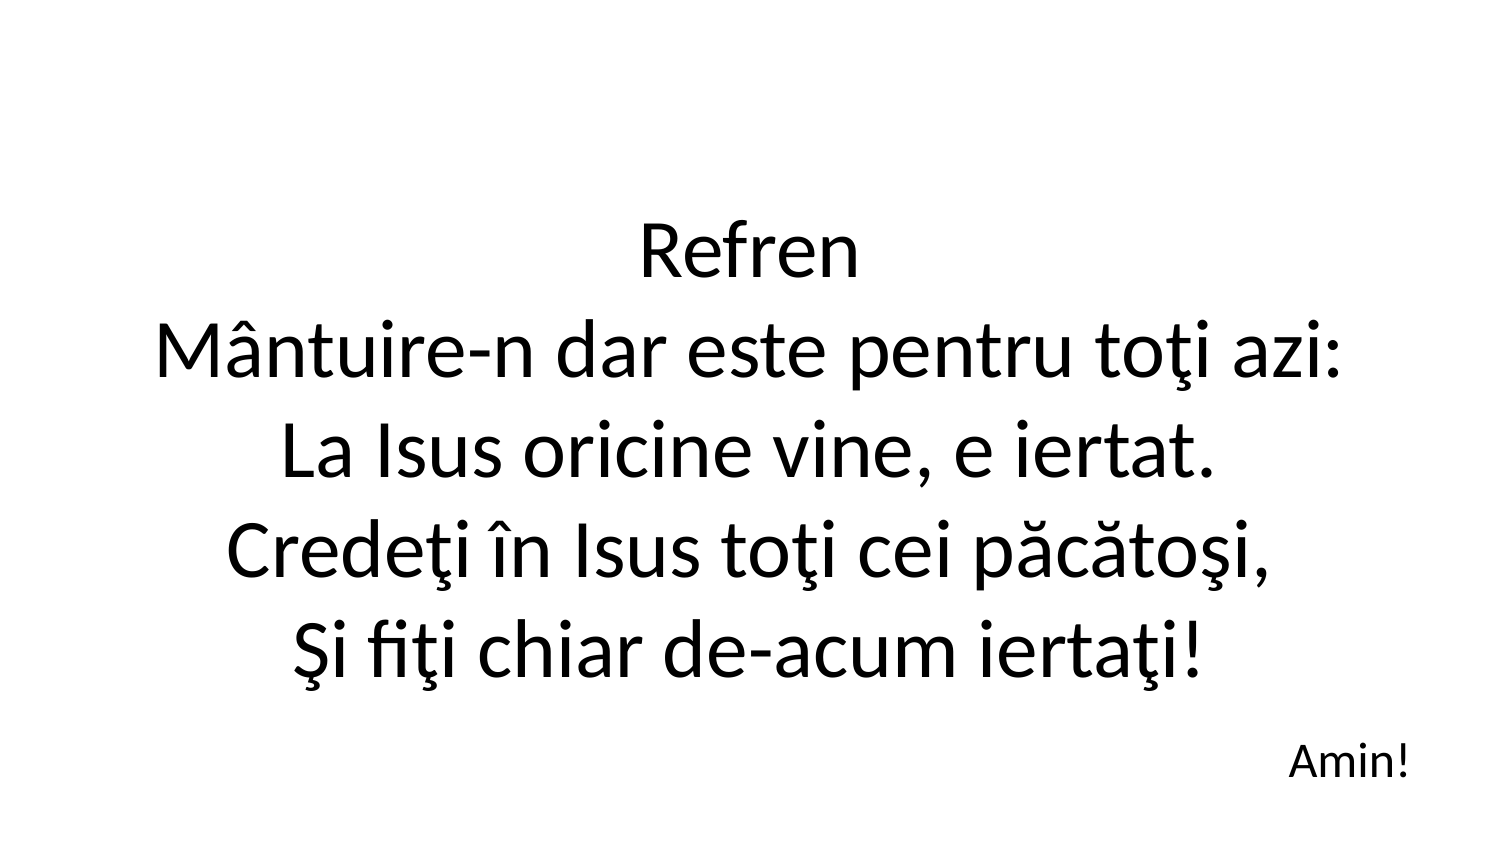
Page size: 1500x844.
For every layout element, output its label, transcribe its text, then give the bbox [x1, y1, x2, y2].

text_box Amin! [1273, 674, 1427, 795]
text_box Refren Mântuire-n dar este pentru toţi azi: La Isus oricine vine, e iertat. Credeţi în Isus toţi cei păcătoşi, Şi fiţi chiar de-acum iertaţi! [138, 142, 1362, 702]
